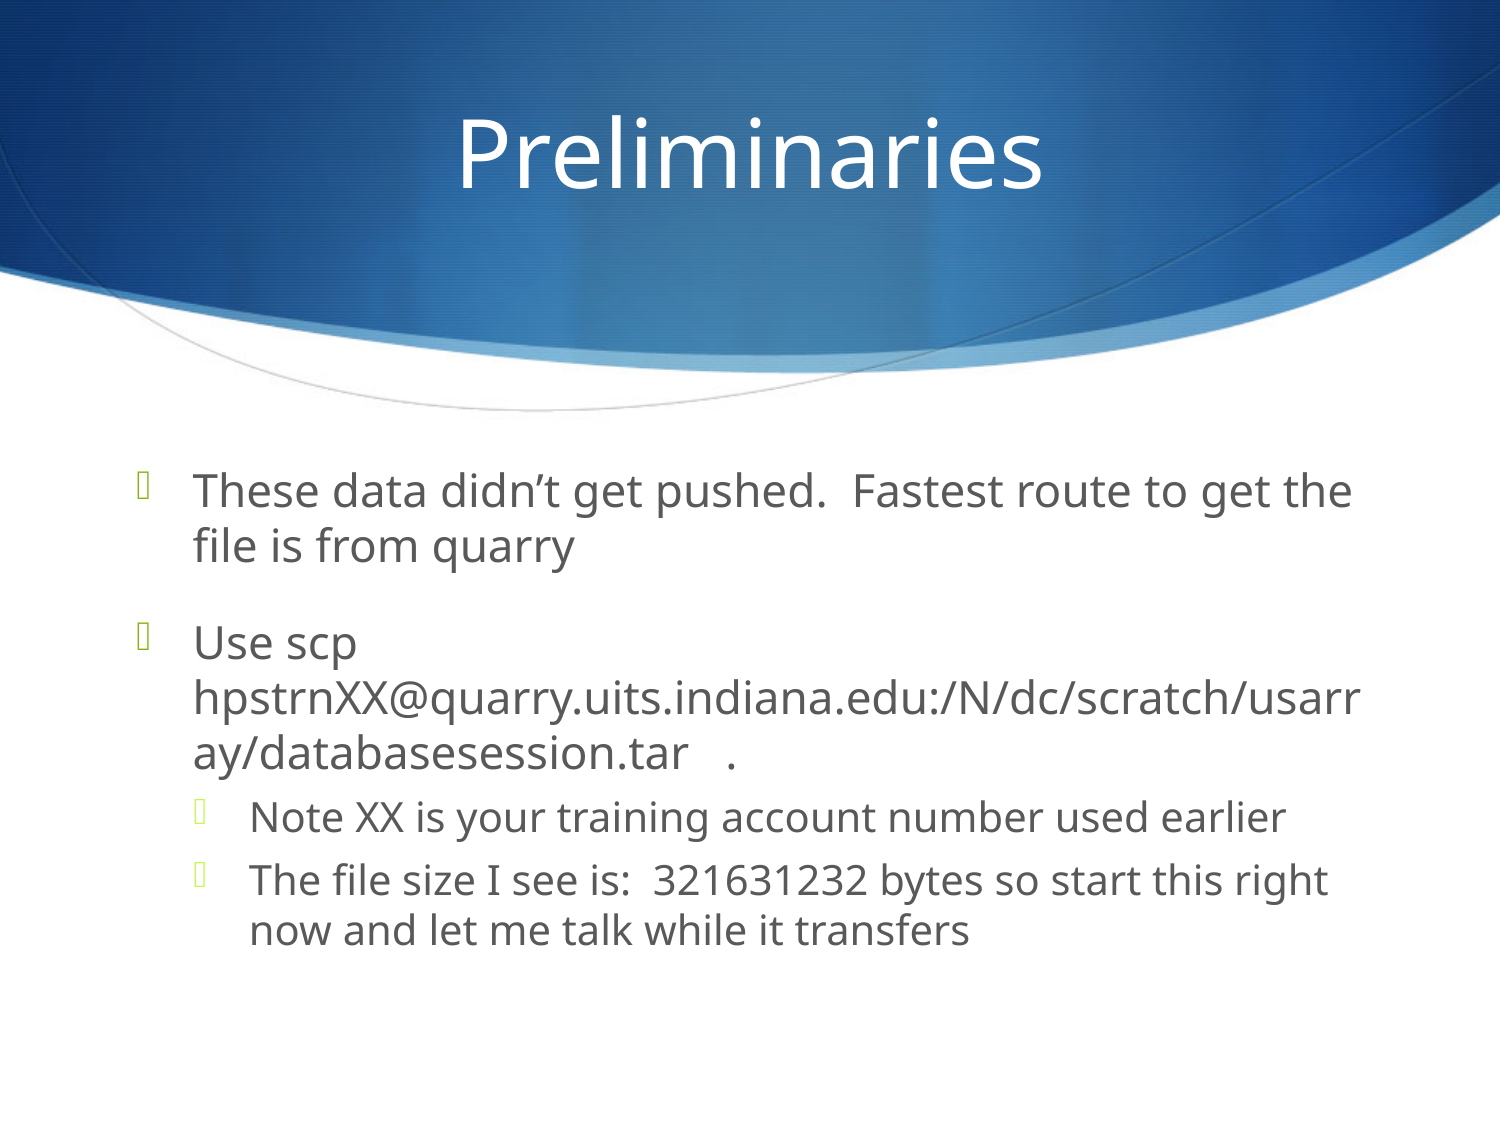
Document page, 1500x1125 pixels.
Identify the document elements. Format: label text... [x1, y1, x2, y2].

list These data didn’t get pushed. Fastest route to get the file is from quarry Use scp hpstrnXX@quarry.uits.indiana.edu:/N/dc/scratch/usarray/databasesession.tar . Note XX is your training account number used earlier The file size I see is: 321631232 bytes so start this right now and let me talk while it transfers [121, 454, 1379, 991]
title Preliminaries [75, 56, 1425, 245]
picture [0, 0, 1500, 1125]
